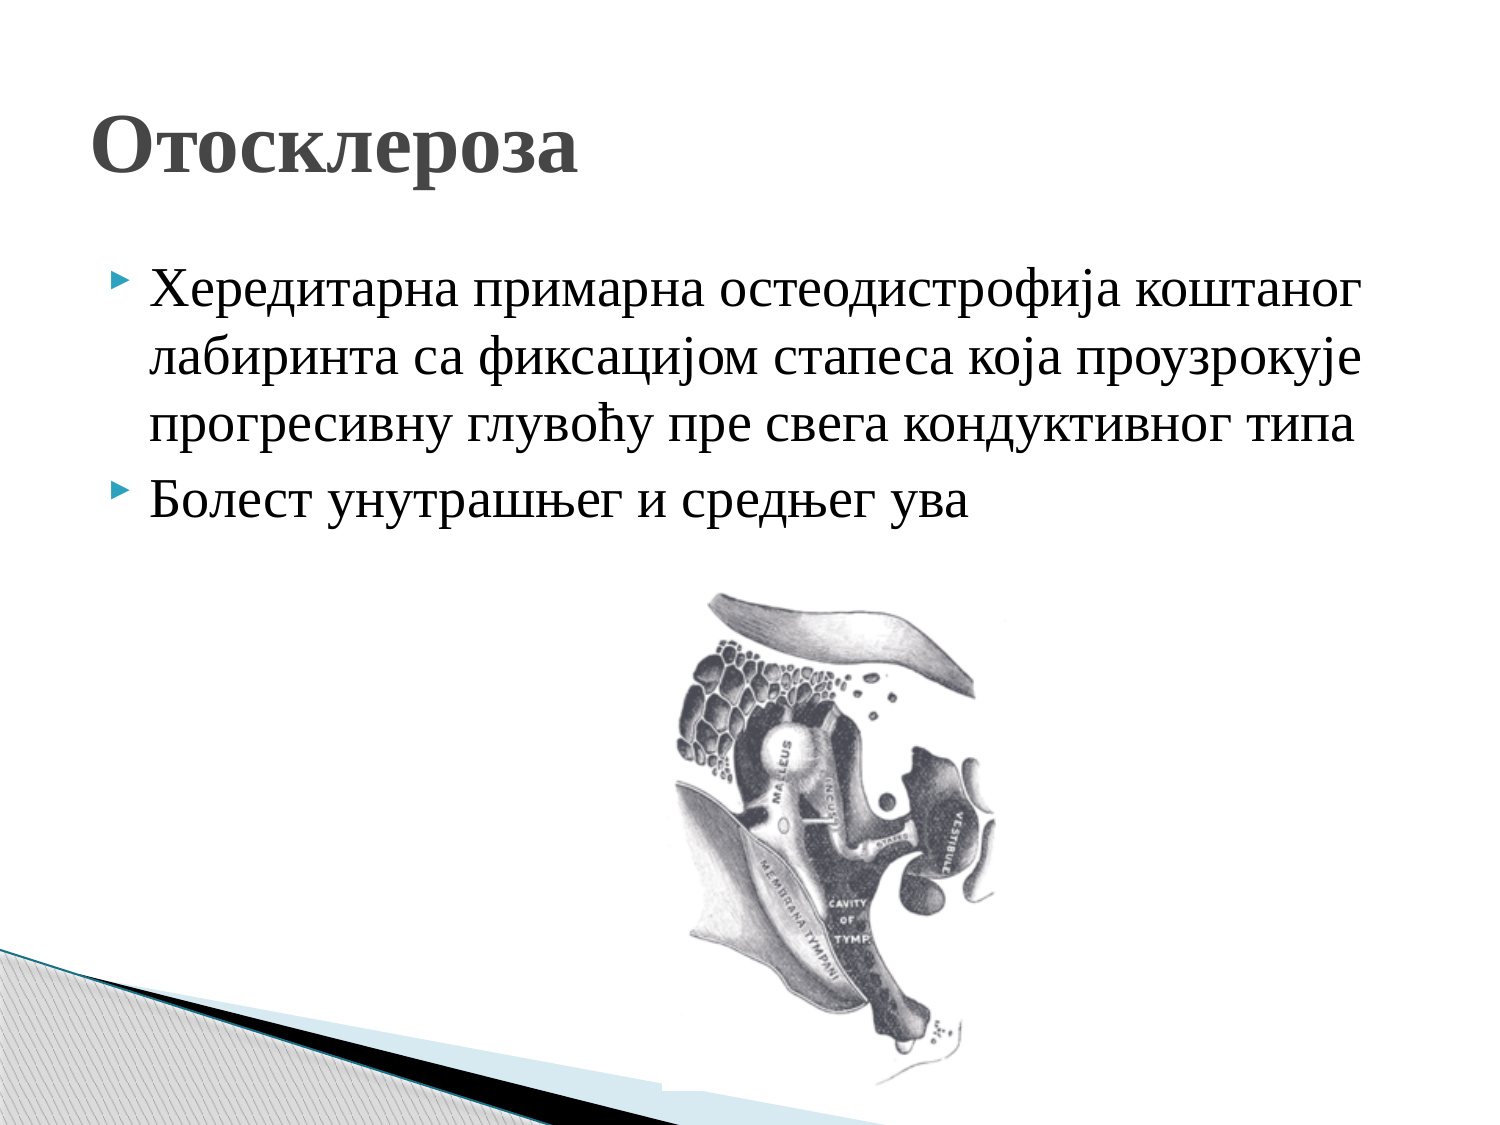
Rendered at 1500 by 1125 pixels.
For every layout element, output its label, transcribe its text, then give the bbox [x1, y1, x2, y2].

picture [662, 587, 1007, 1091]
title Отосклероза [75, 45, 1425, 233]
list Хередитарна примарна остеодистрофија коштаног лабиринта са фиксацијом стапеса која проузрокује прогресивну глувоћу пре свега кондуктивног типа Болест унутрашњег и средњег ува [74, 242, 1426, 986]
